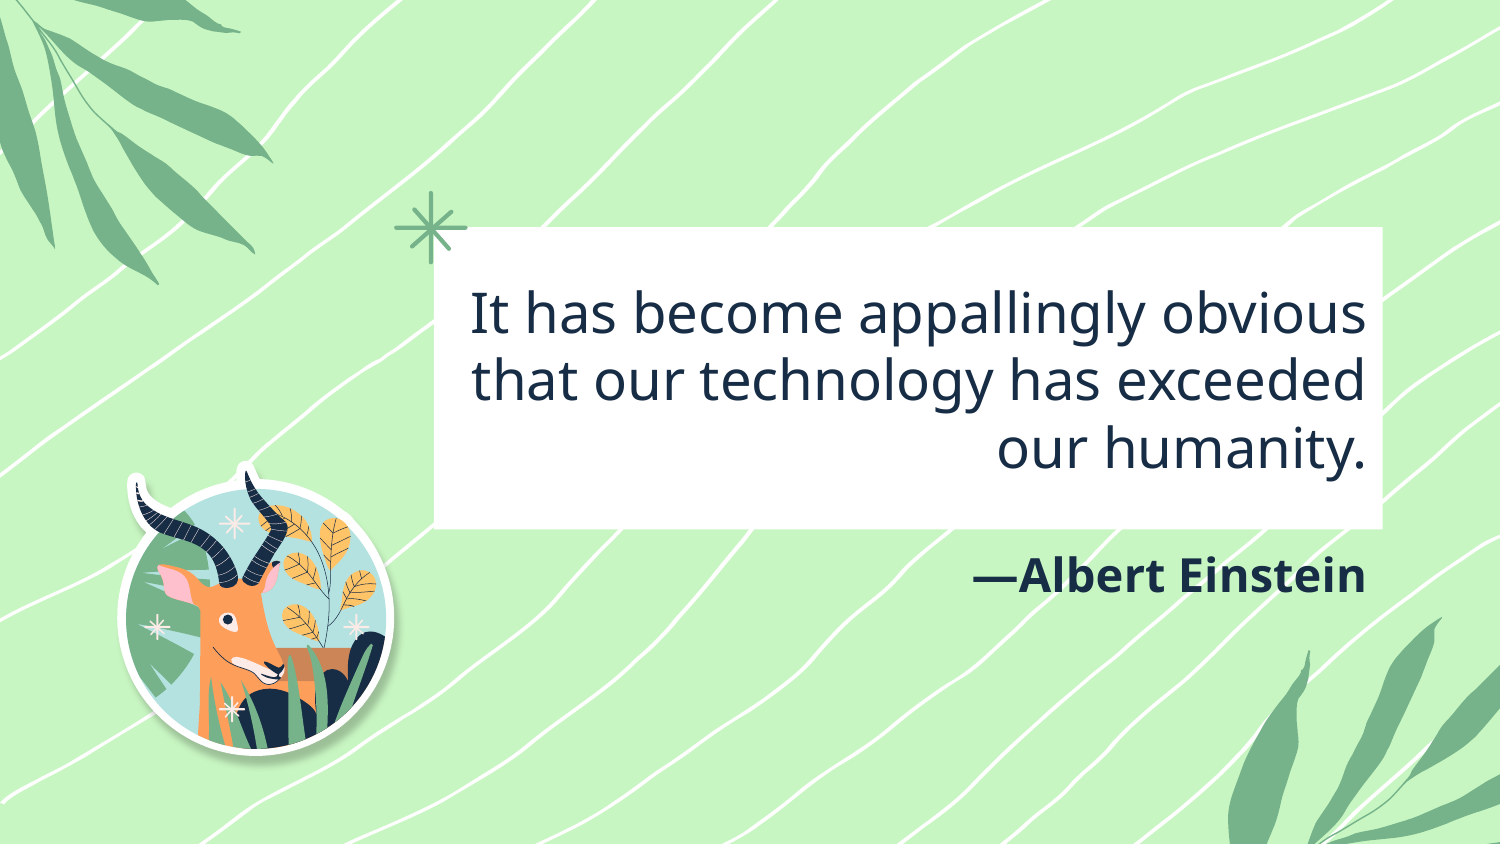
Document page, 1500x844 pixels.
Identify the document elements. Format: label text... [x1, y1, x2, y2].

title —Albert Einstein [633, 530, 1384, 618]
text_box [393, 190, 468, 265]
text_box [117, 460, 395, 757]
list It has become appallingly obvious that our technology has exceeded our humanity. [433, 226, 1384, 530]
